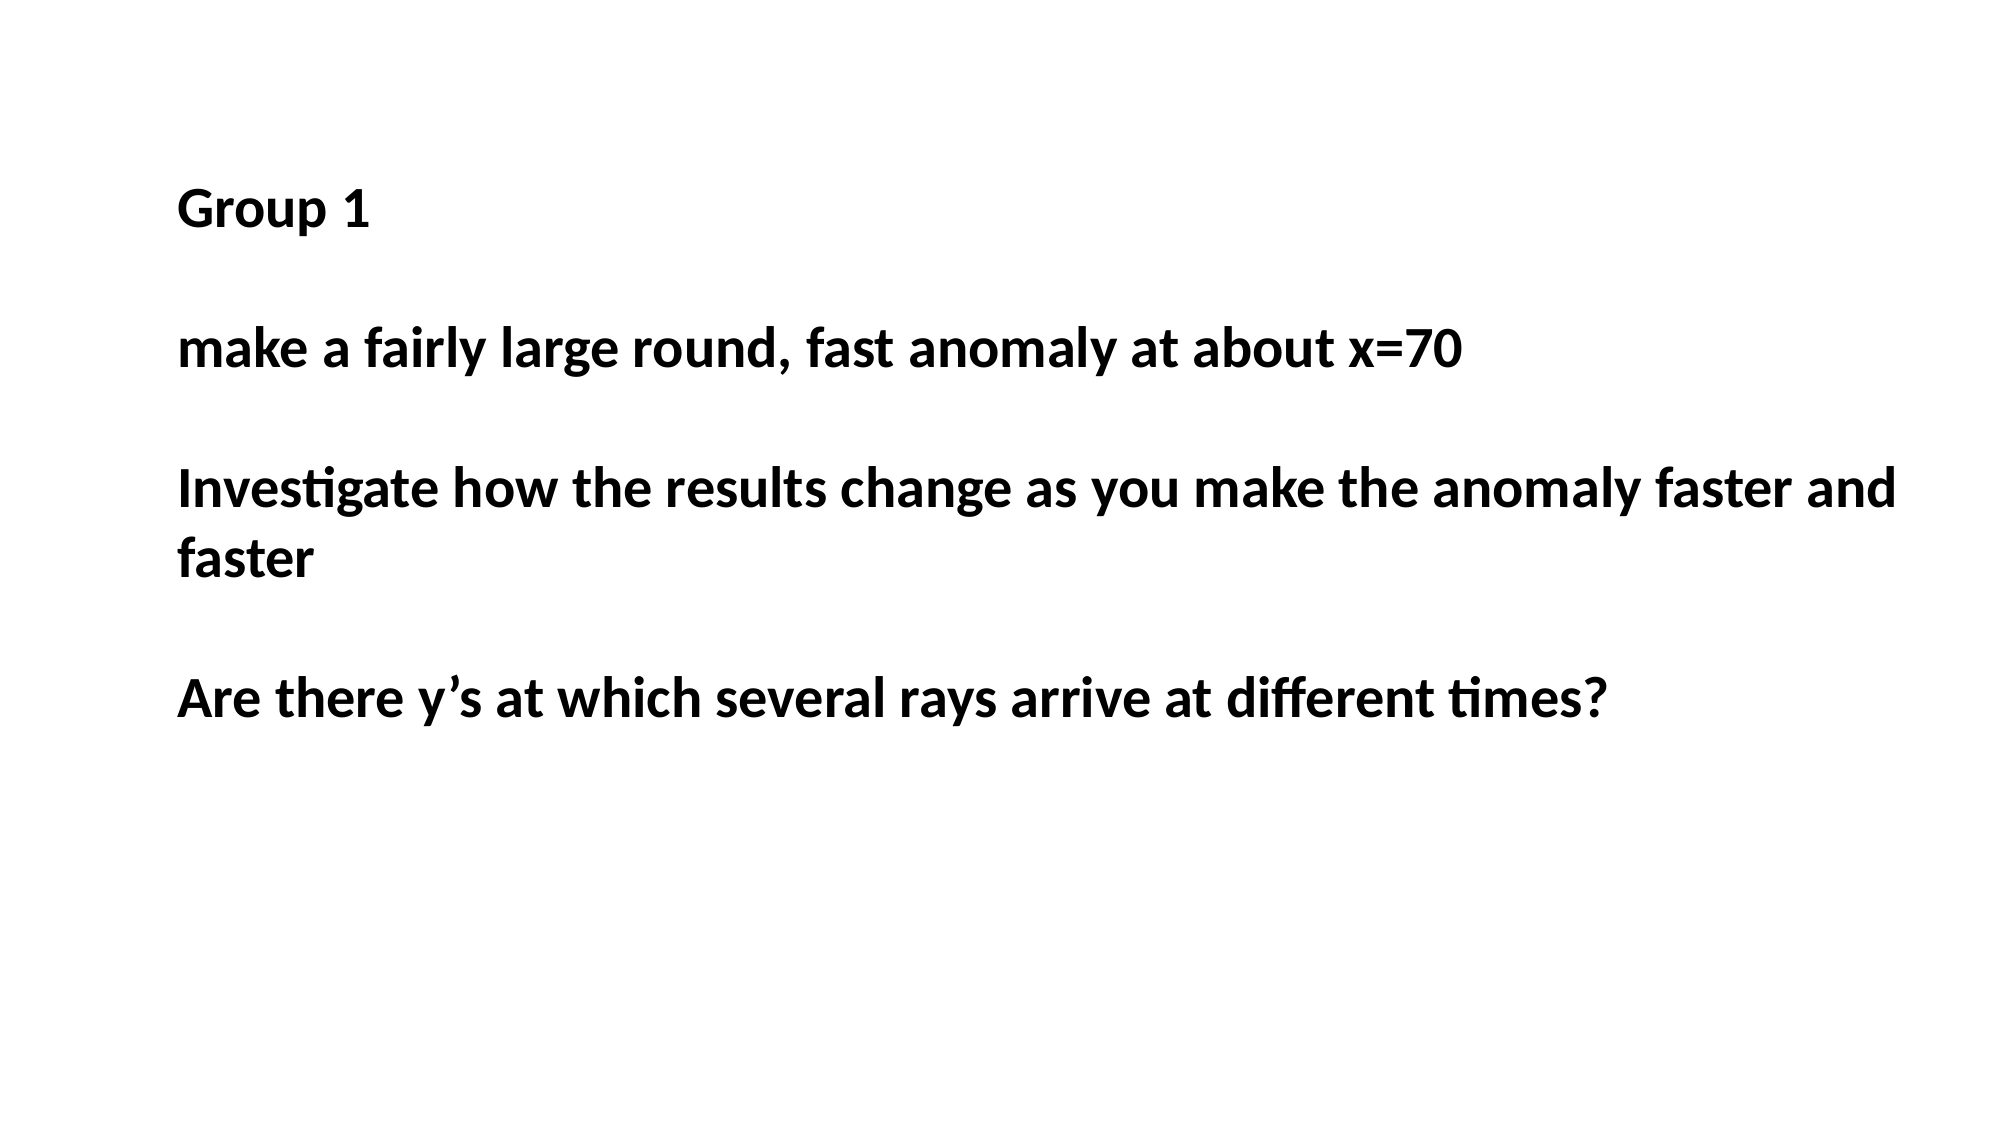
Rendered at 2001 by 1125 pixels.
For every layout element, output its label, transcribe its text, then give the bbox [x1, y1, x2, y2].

text_box Group 1 make a fairly large round, fast anomaly at about x=70 Investigate how the results change as you make the anomaly faster and faster Are there y’s at which several rays arrive at different times? [162, 161, 1934, 807]
